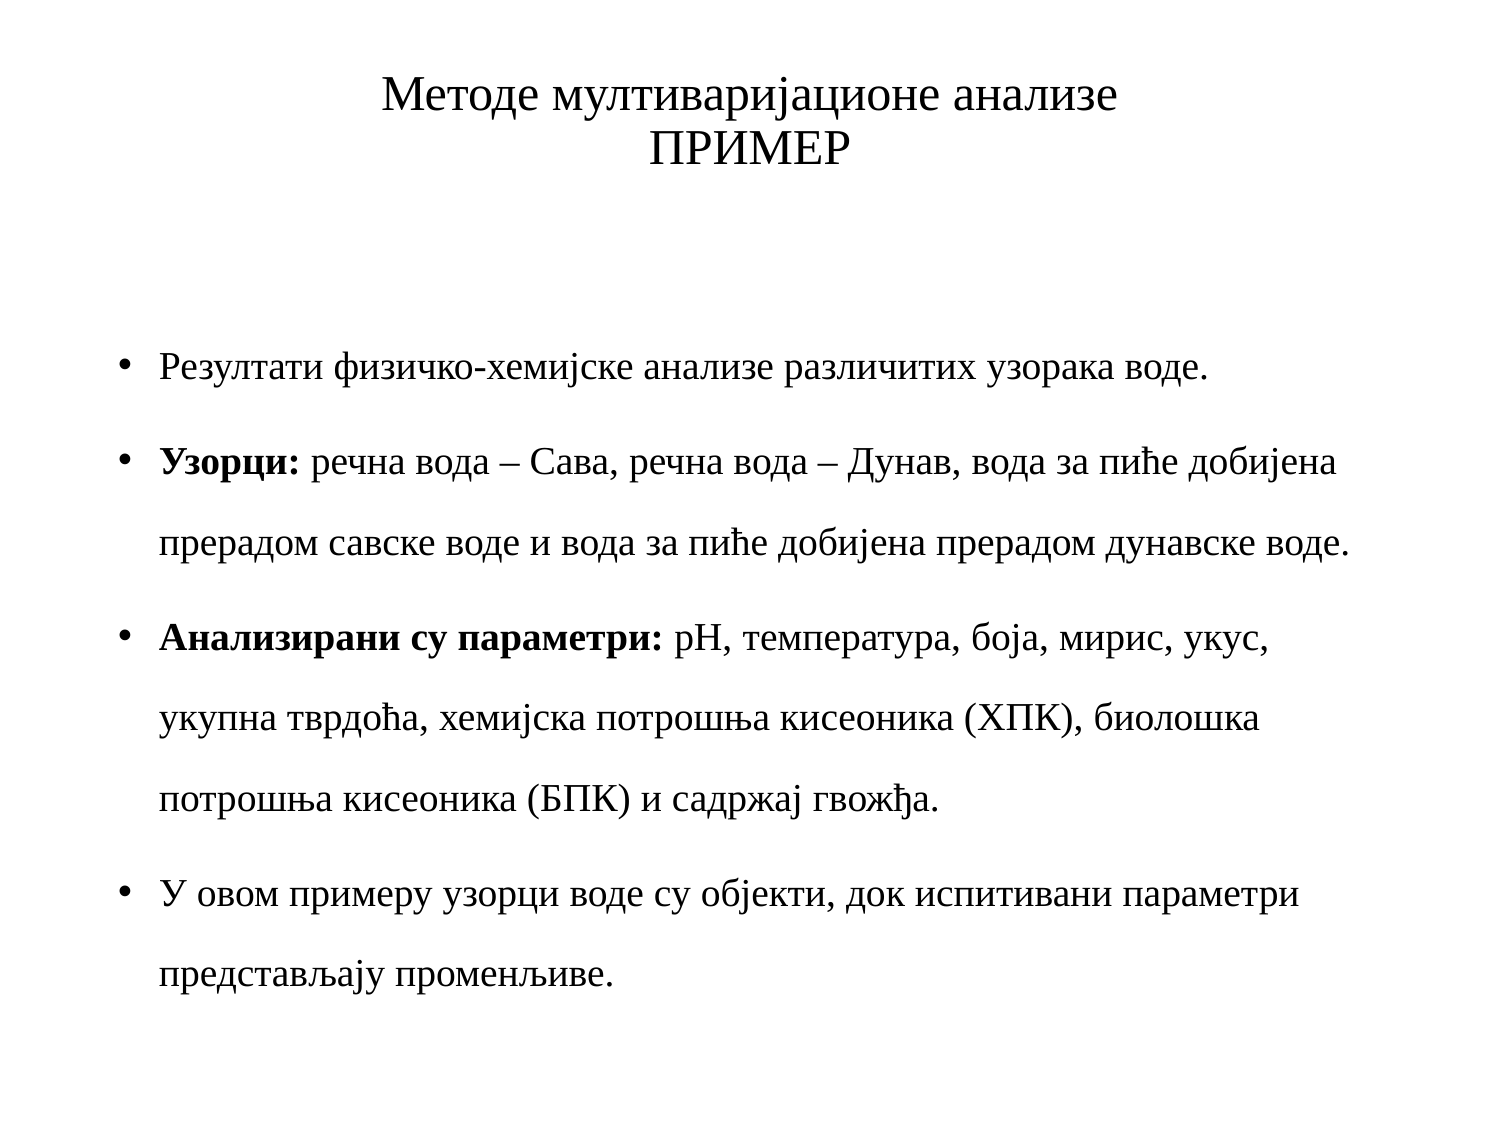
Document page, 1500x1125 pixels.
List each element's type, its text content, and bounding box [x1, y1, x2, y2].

list Резултати физичко-хемијске анализе различитих узорака воде. Узорци: речна вода – Сава, речна вода – Дунав, вода за пиће добијена прерадом савске воде и вода за пиће добијена прерадом дунавске воде. Анализирани су параметри: pH, температура, боја, мирис, укус, укупна тврдоћа, хемијска потрошња кисеоника (ХПК), биолошка потрошња кисеоника (БПК) и садржај гвожђа. У овом примеру узорци воде су објекти, док испитивани параметри представљају променљиве. [103, 299, 1397, 1014]
title Методе мултиваријационе анализе ПРИМЕР [103, 59, 1397, 244]
